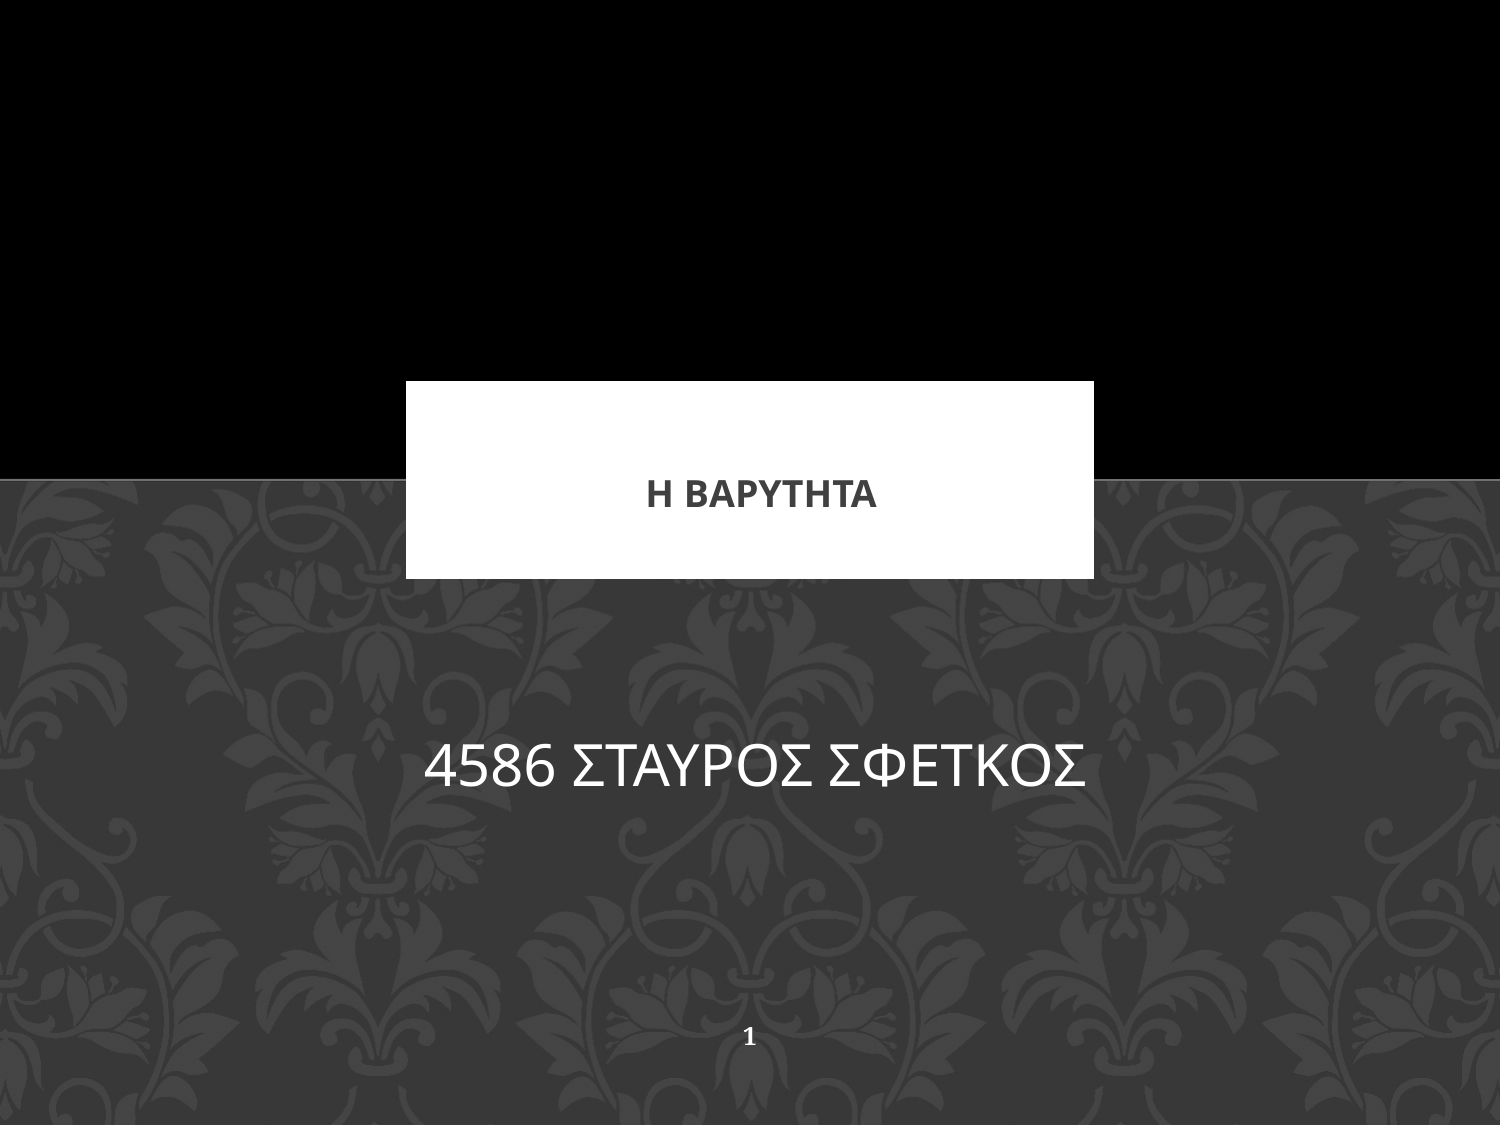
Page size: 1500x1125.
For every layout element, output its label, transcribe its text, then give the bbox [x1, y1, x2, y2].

slide_number 1 [662, 1012, 838, 1063]
subtitle 4586 ΣΤΑΥΡΟΣ ΣΦΕΤΚΟΣ [230, 727, 1281, 1016]
title Η ΒΑΡΥΤΗΤΑ [118, 178, 1405, 521]
